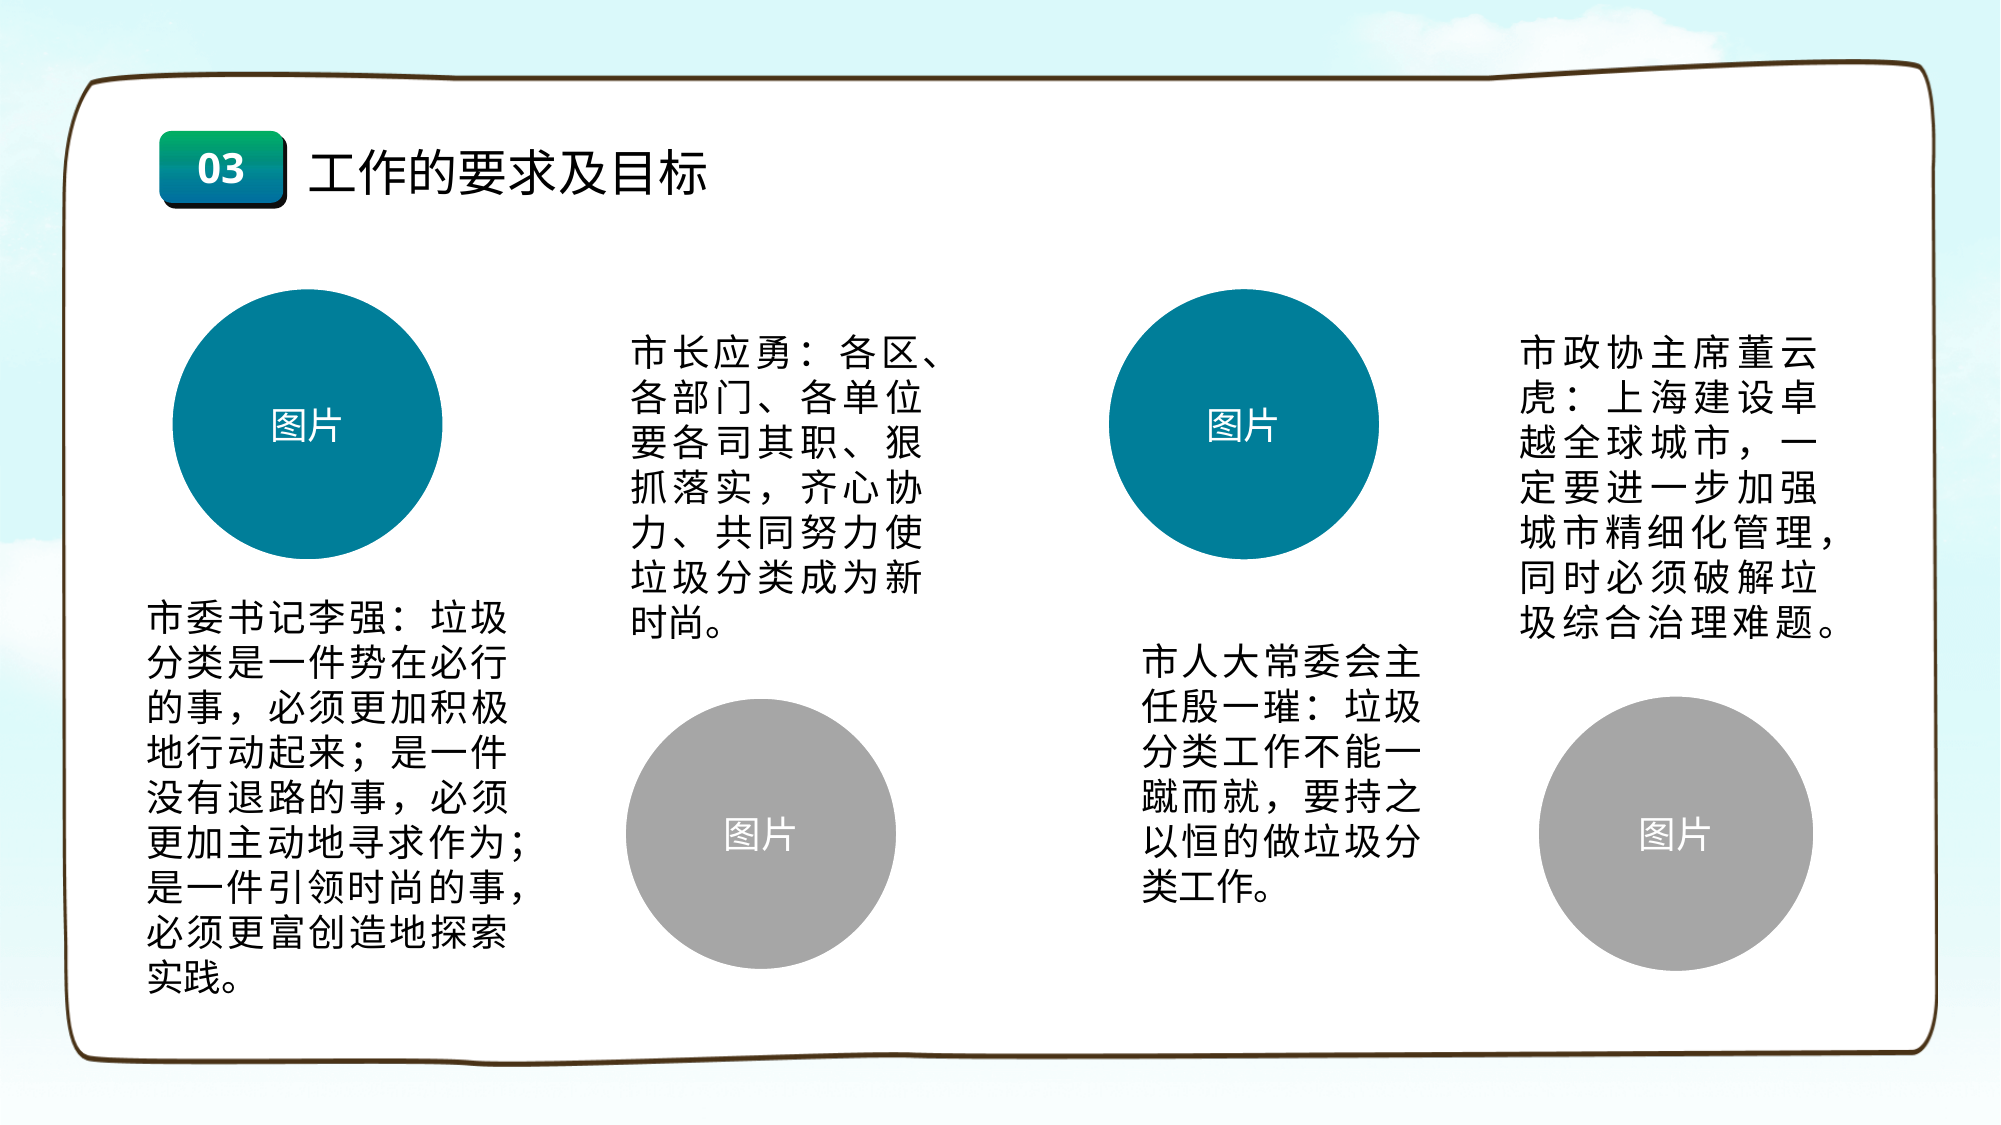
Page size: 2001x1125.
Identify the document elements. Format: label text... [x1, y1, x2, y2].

text_box [164, 137, 288, 209]
picture [0, 0, 2001, 1125]
text_box 03 [159, 130, 284, 203]
text_box 图片 [621, 694, 901, 974]
text_box 图片 [1104, 285, 1384, 564]
text_box 图片 [1536, 694, 1816, 973]
text_box 市人大常委会主任殷一璀：垃圾分类工作不能一蹴而就，要持之以恒的做垃圾分类工作。 [1111, 615, 1453, 931]
text_box 市政协主席董云虎：上海建设卓越全球城市，一定要进一步加强城市精细化管理，同时必须破解垃圾综合治理难题。 [1487, 303, 1851, 670]
text_box 工作的要求及目标 [293, 133, 723, 209]
text_box 图片 [168, 285, 447, 564]
text_box 市委书记李强：垃圾分类是一件势在必行的事，必须更加积极地行动起来；是一件没有退路的事，必须更加主动地寻求作为；是一件引领时尚的事，必须更富创造地探索实践。 [110, 565, 545, 1028]
text_box 市长应勇：各区、各部门、各单位要各司其职、狠抓落实，齐心协力、共同努力使垃圾分类成为新时尚。 [598, 303, 956, 670]
